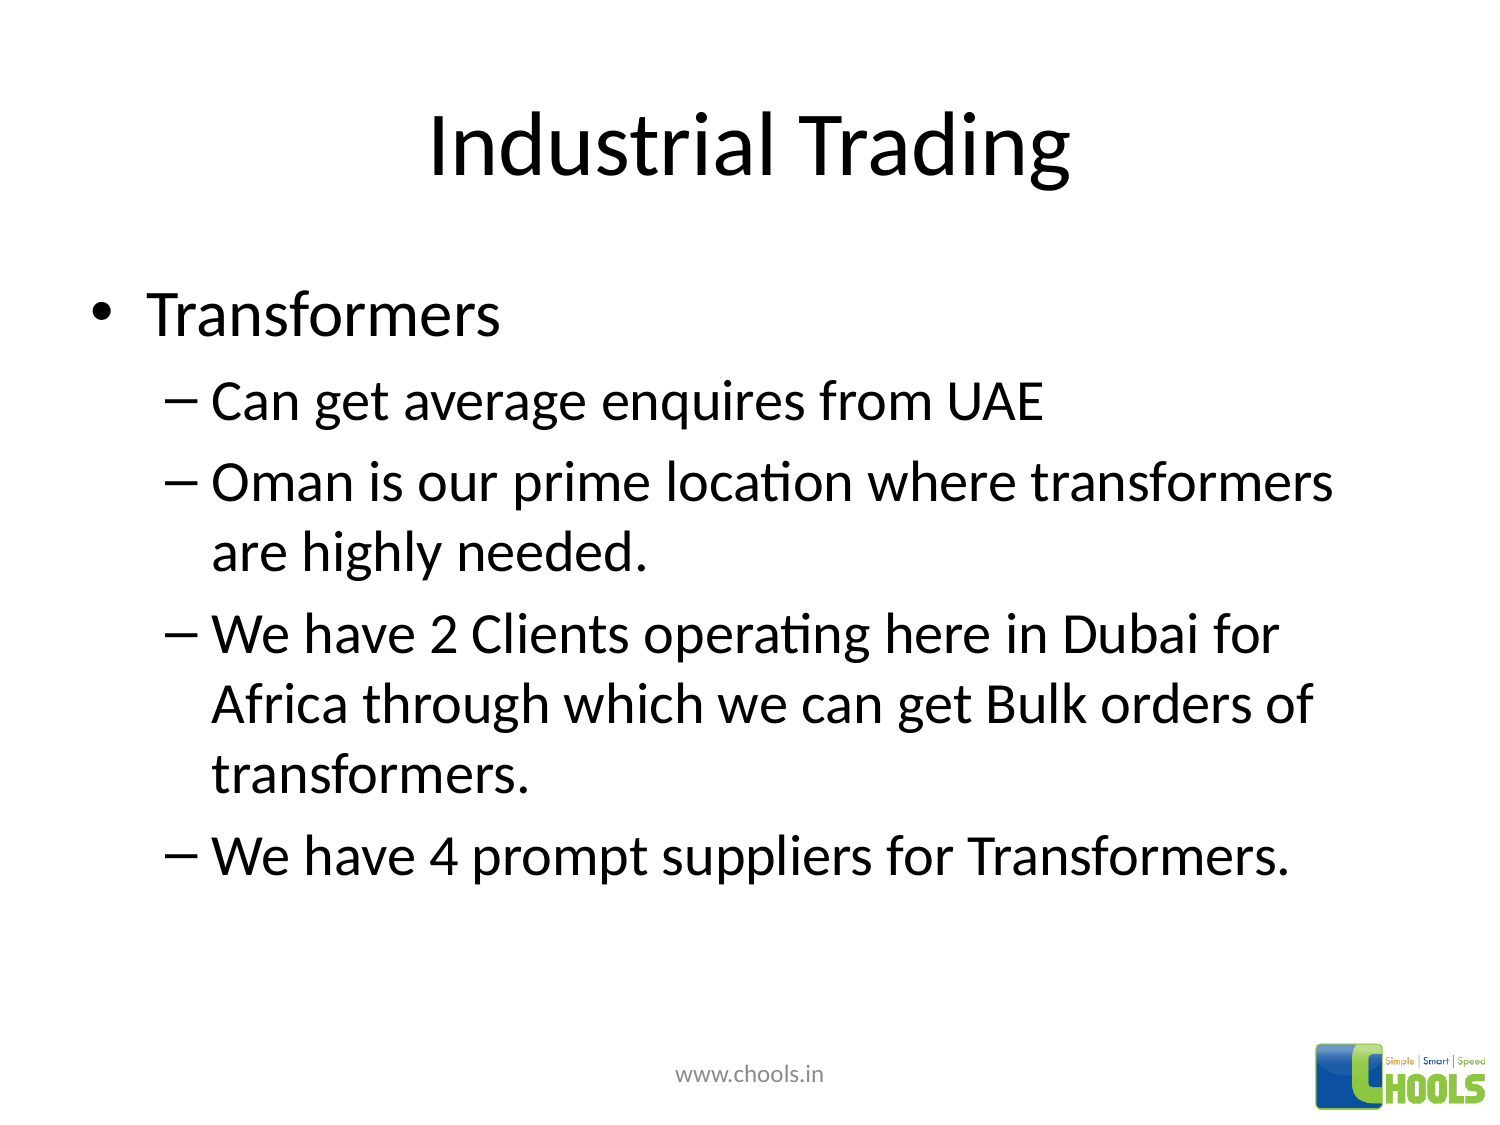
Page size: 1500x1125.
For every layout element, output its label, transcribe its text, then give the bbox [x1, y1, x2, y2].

title Industrial Trading [75, 45, 1425, 233]
footer www.chools.in [512, 1042, 988, 1103]
picture [1299, 1032, 1500, 1125]
list Transformers Can get average enquires from UAE Oman is our prime location where transformers are highly needed. We have 2 Clients operating here in Dubai for Africa through which we can get Bulk orders of transformers. We have 4 prompt suppliers for Transformers. [75, 262, 1425, 1005]
